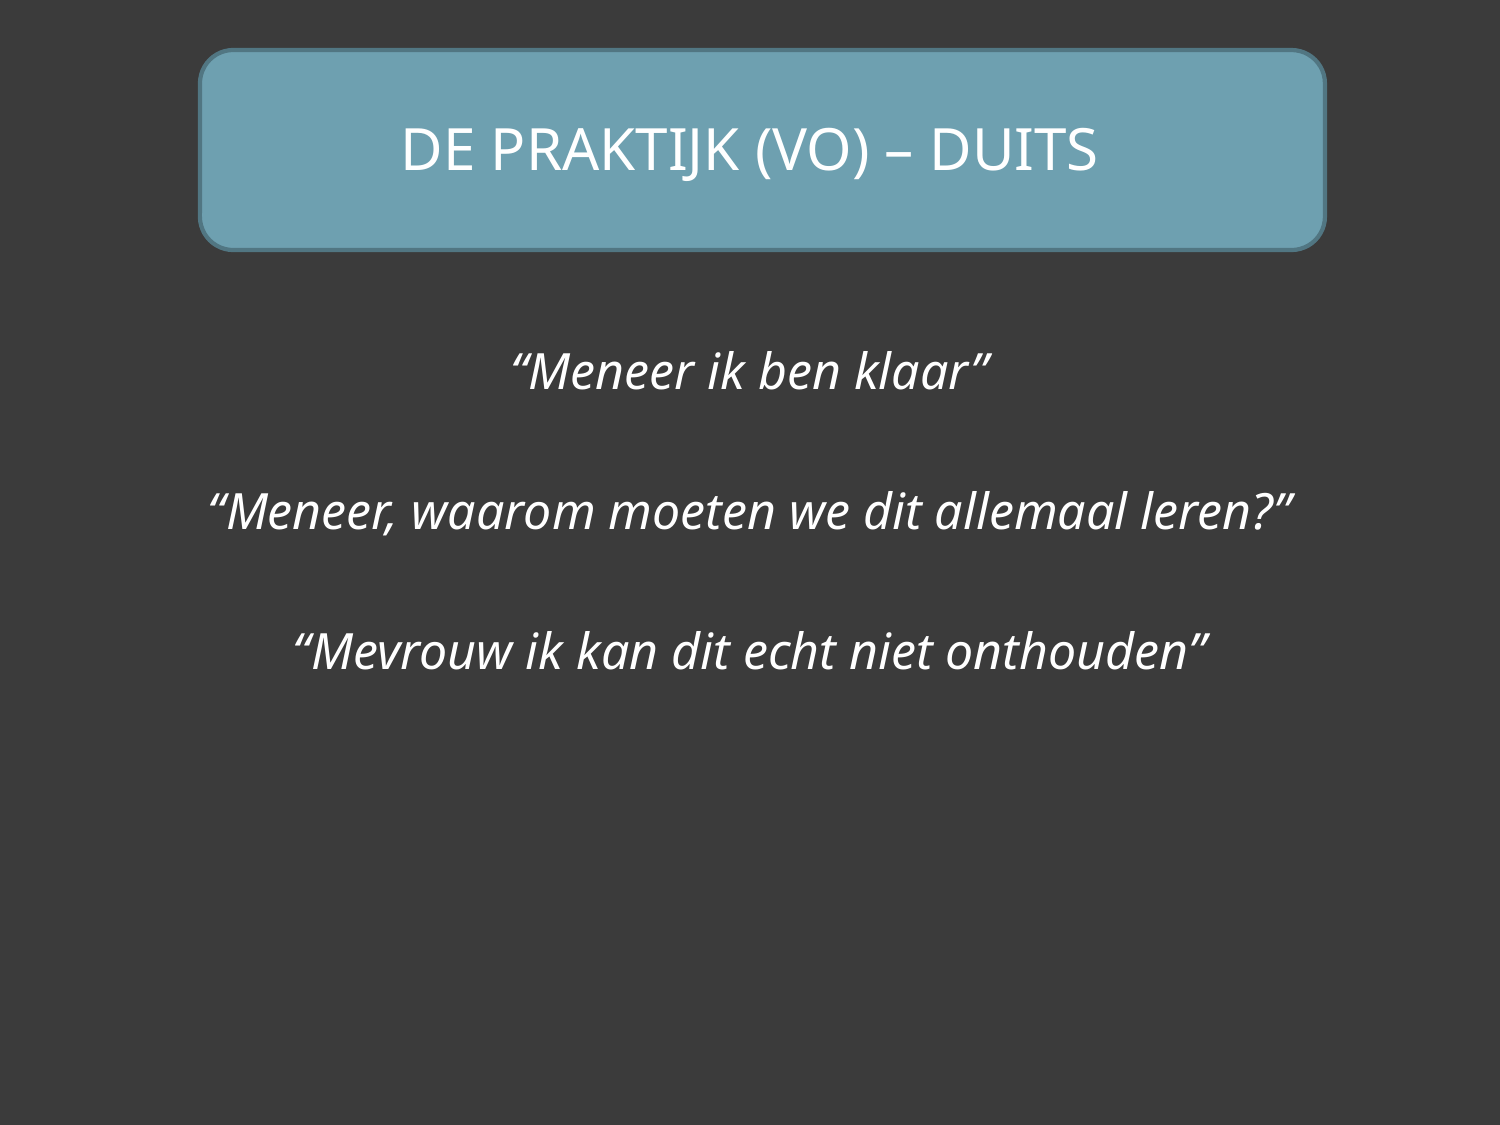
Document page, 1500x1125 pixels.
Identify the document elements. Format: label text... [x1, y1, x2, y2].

title De praktijk (vo) – Duits [75, 45, 1425, 250]
list “Meneer ik ben klaar” “Meneer, waarom moeten we dit allemaal leren?” “Mevrouw ik kan dit echt niet onthouden” [75, 262, 1425, 1005]
